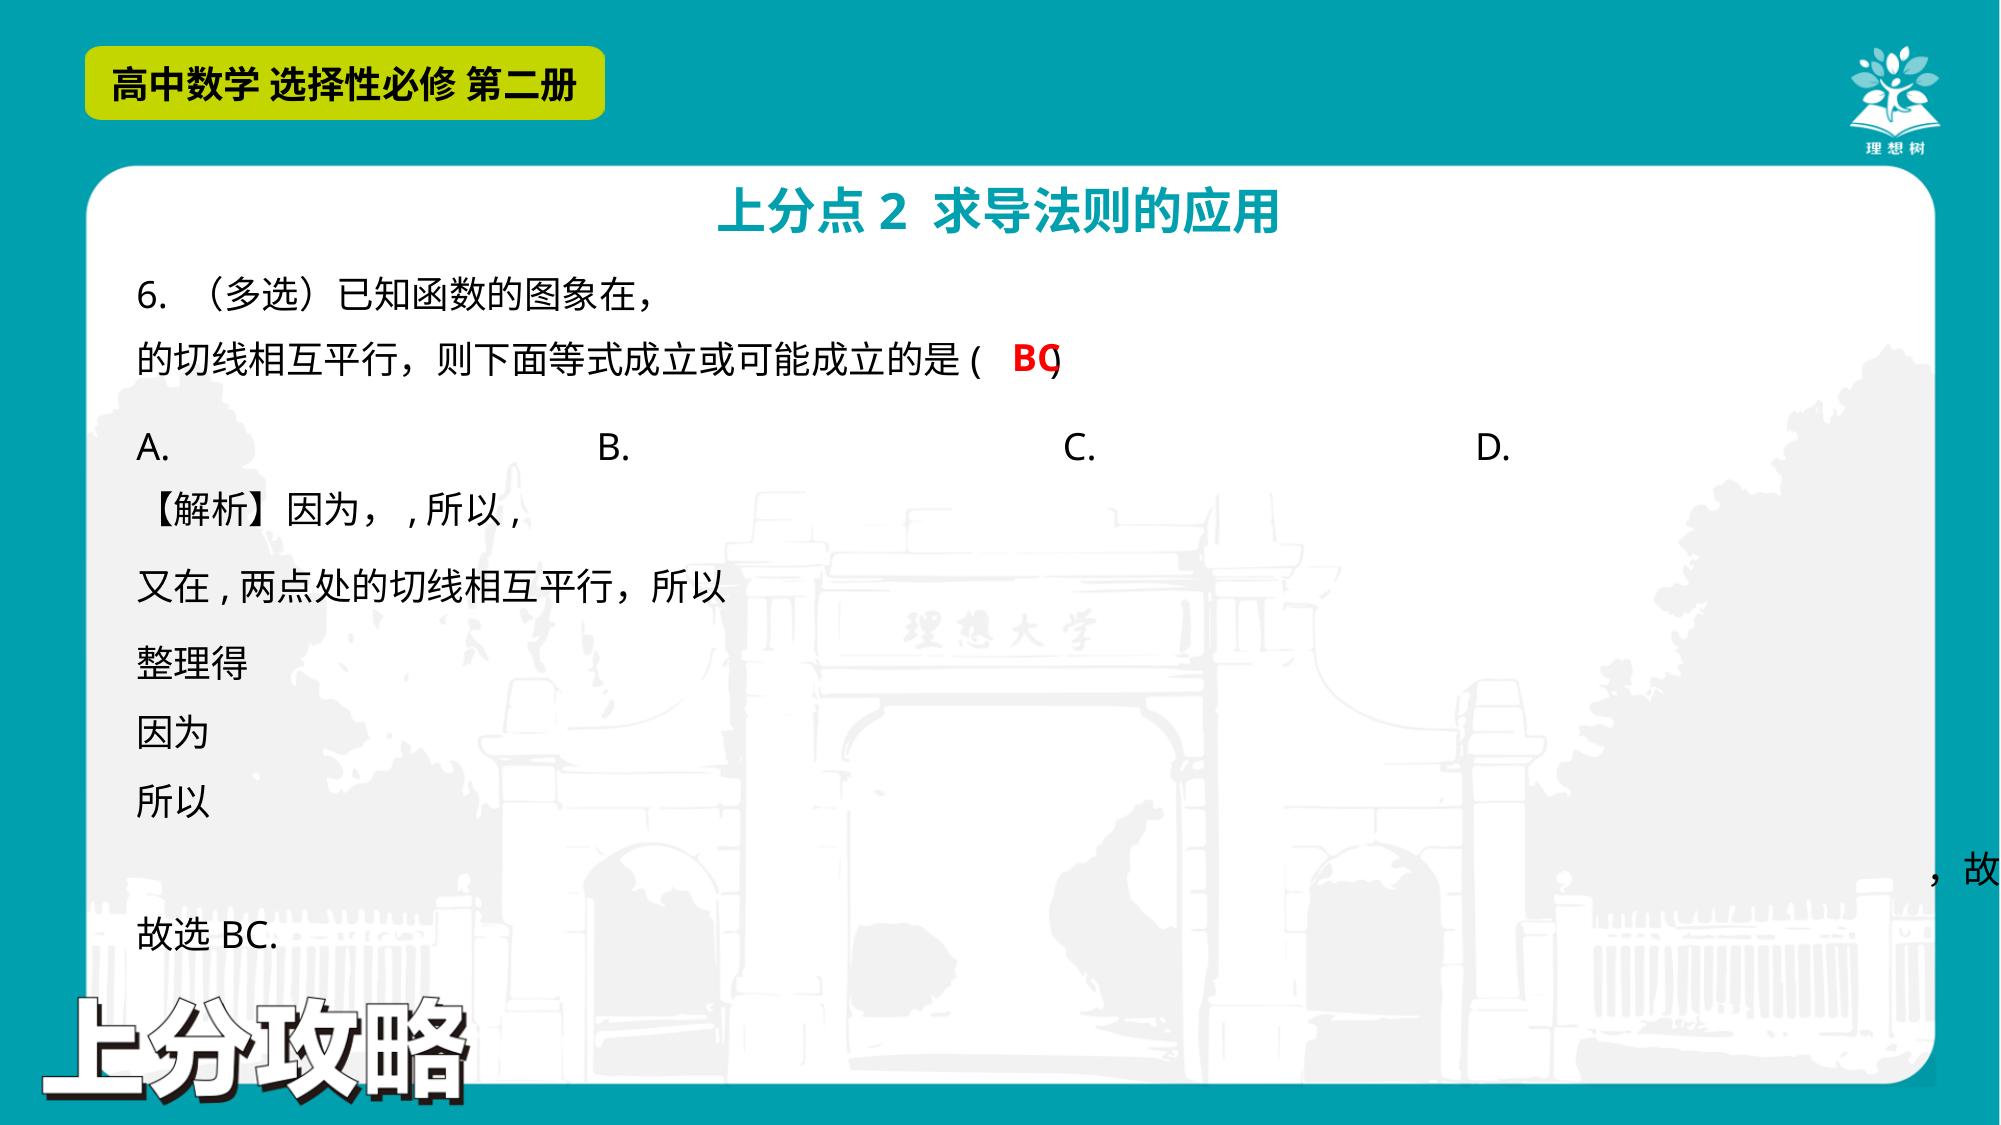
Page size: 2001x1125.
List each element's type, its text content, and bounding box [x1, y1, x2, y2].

picture [0, 0, 2000, 1125]
text_box BC [995, 314, 1078, 373]
